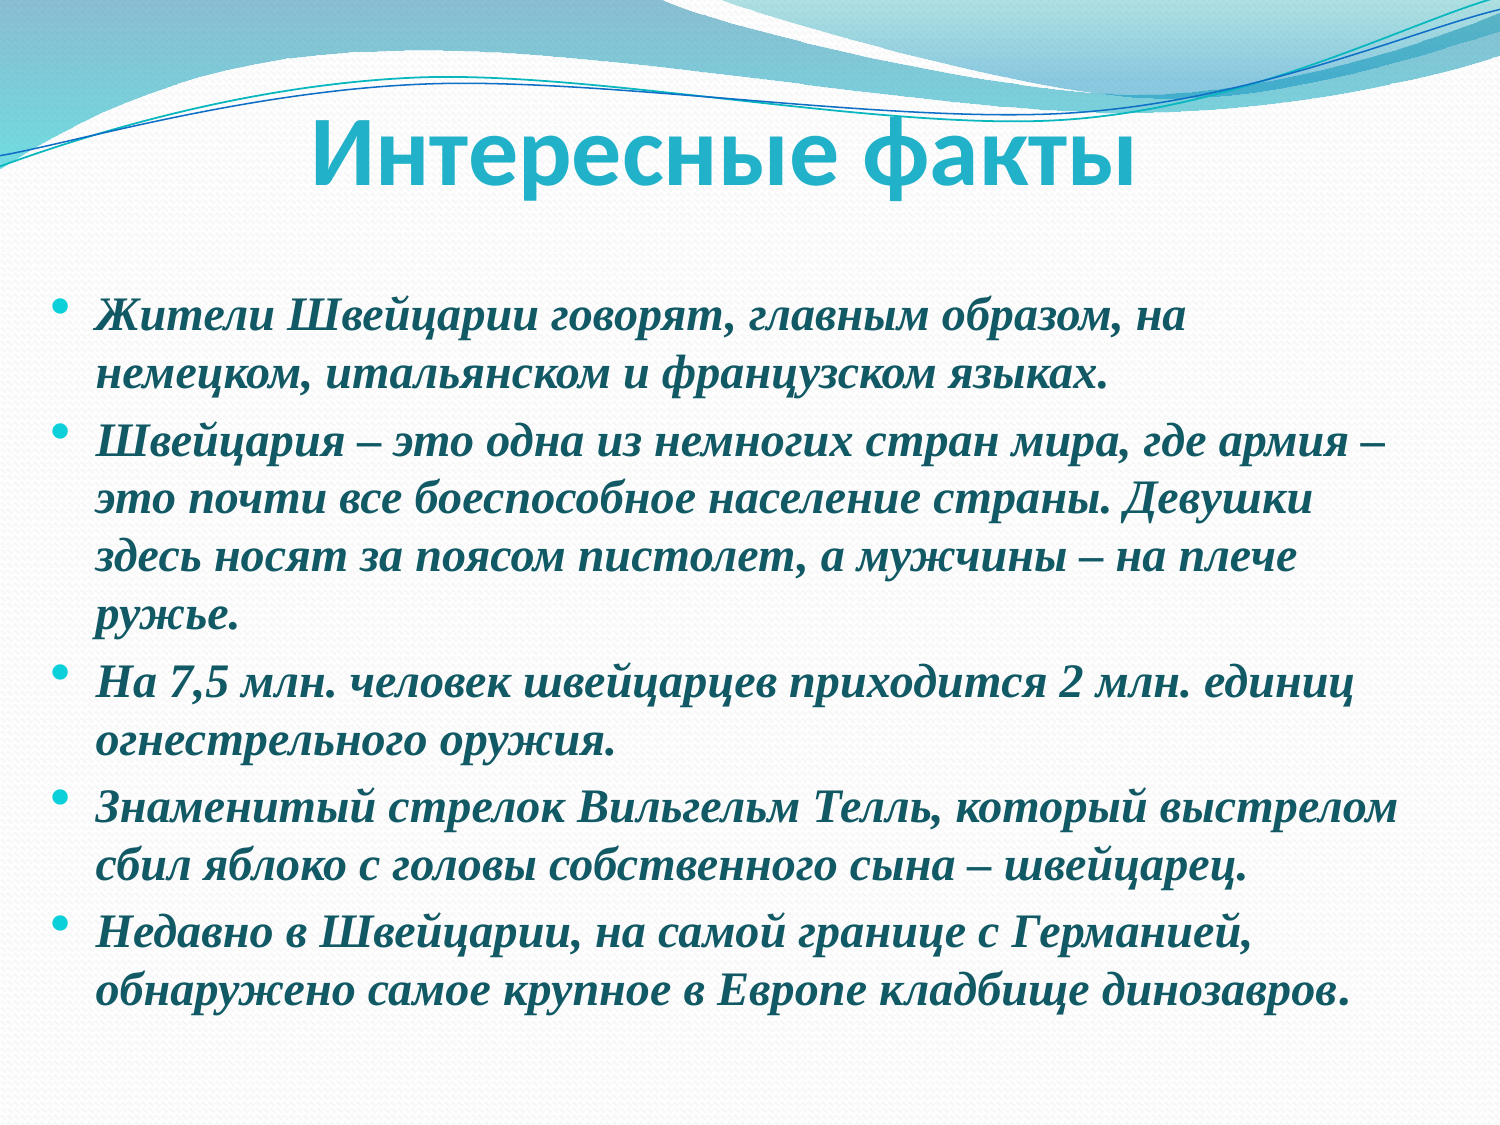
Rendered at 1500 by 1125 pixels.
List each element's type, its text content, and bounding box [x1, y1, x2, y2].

list Жители Швейцарии говорят, главным образом, на немецком, итальянском и французском языках. Швейцария – это одна из немногих стран мира, где армия – это почти все боеспособное население страны. Девушки здесь носят за поясом пистолет, а мужчины – на плече ружье. На 7,5 млн. человек швейцарцев приходится 2 млн. единиц огнестрельного оружия. Знаменитый стрелок Вильгельм Телль, который выстрелом сбил яблоко с головы собственного сына – швейцарец. Недавно в Швейцарии, на самой границе с Германией, обнаружено самое крупное в Европе кладбище динозавров. [37, 275, 1425, 1038]
title Интересные факты [50, 75, 1400, 275]
